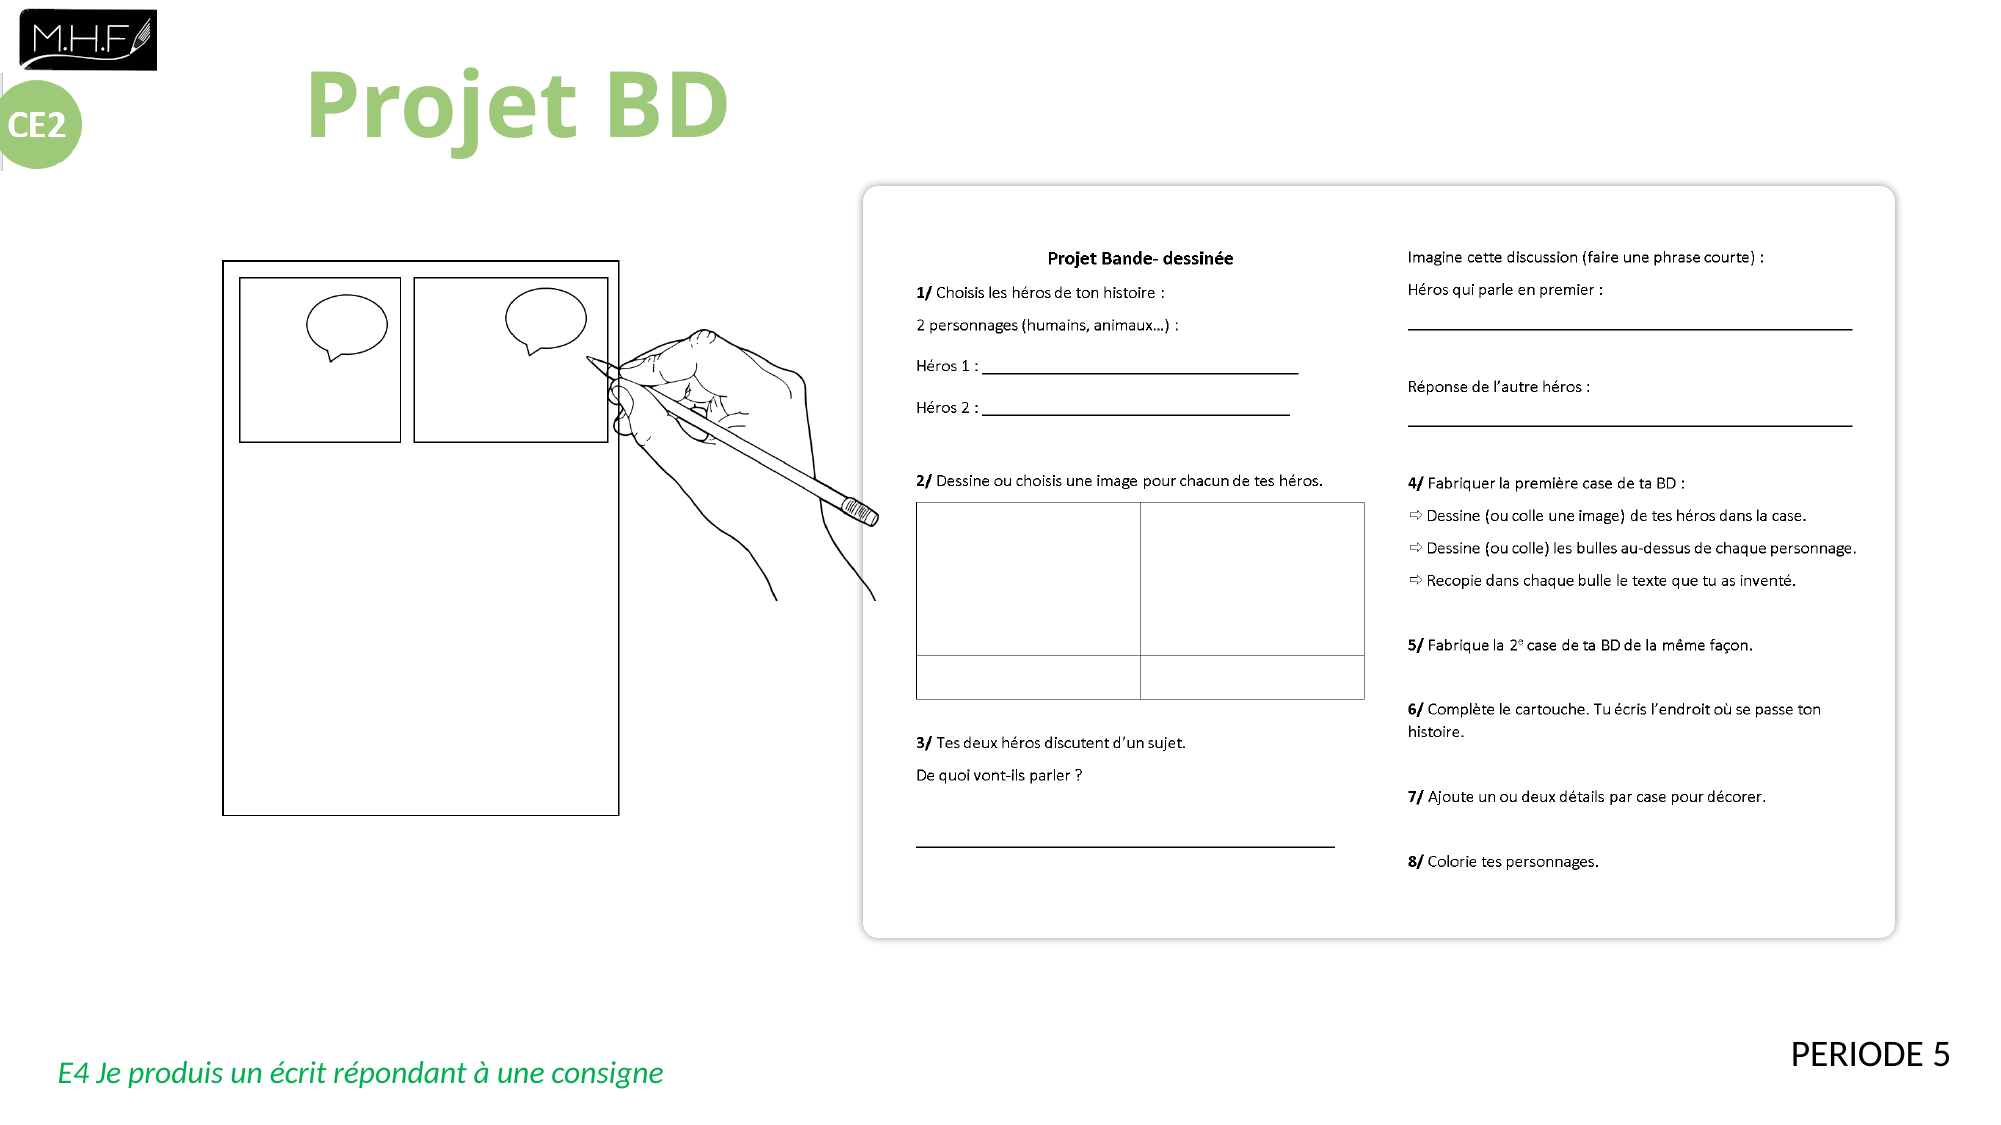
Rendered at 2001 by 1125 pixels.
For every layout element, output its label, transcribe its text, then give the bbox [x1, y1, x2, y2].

picture [0, 7, 157, 171]
text_box E4 Je produis un écrit répondant à une consigne [42, 1044, 1544, 1098]
title Projet BD [193, 0, 1917, 218]
picture [222, 260, 879, 816]
picture [894, 217, 1865, 908]
text_box PERIODE 5 [1362, 1021, 1967, 1082]
